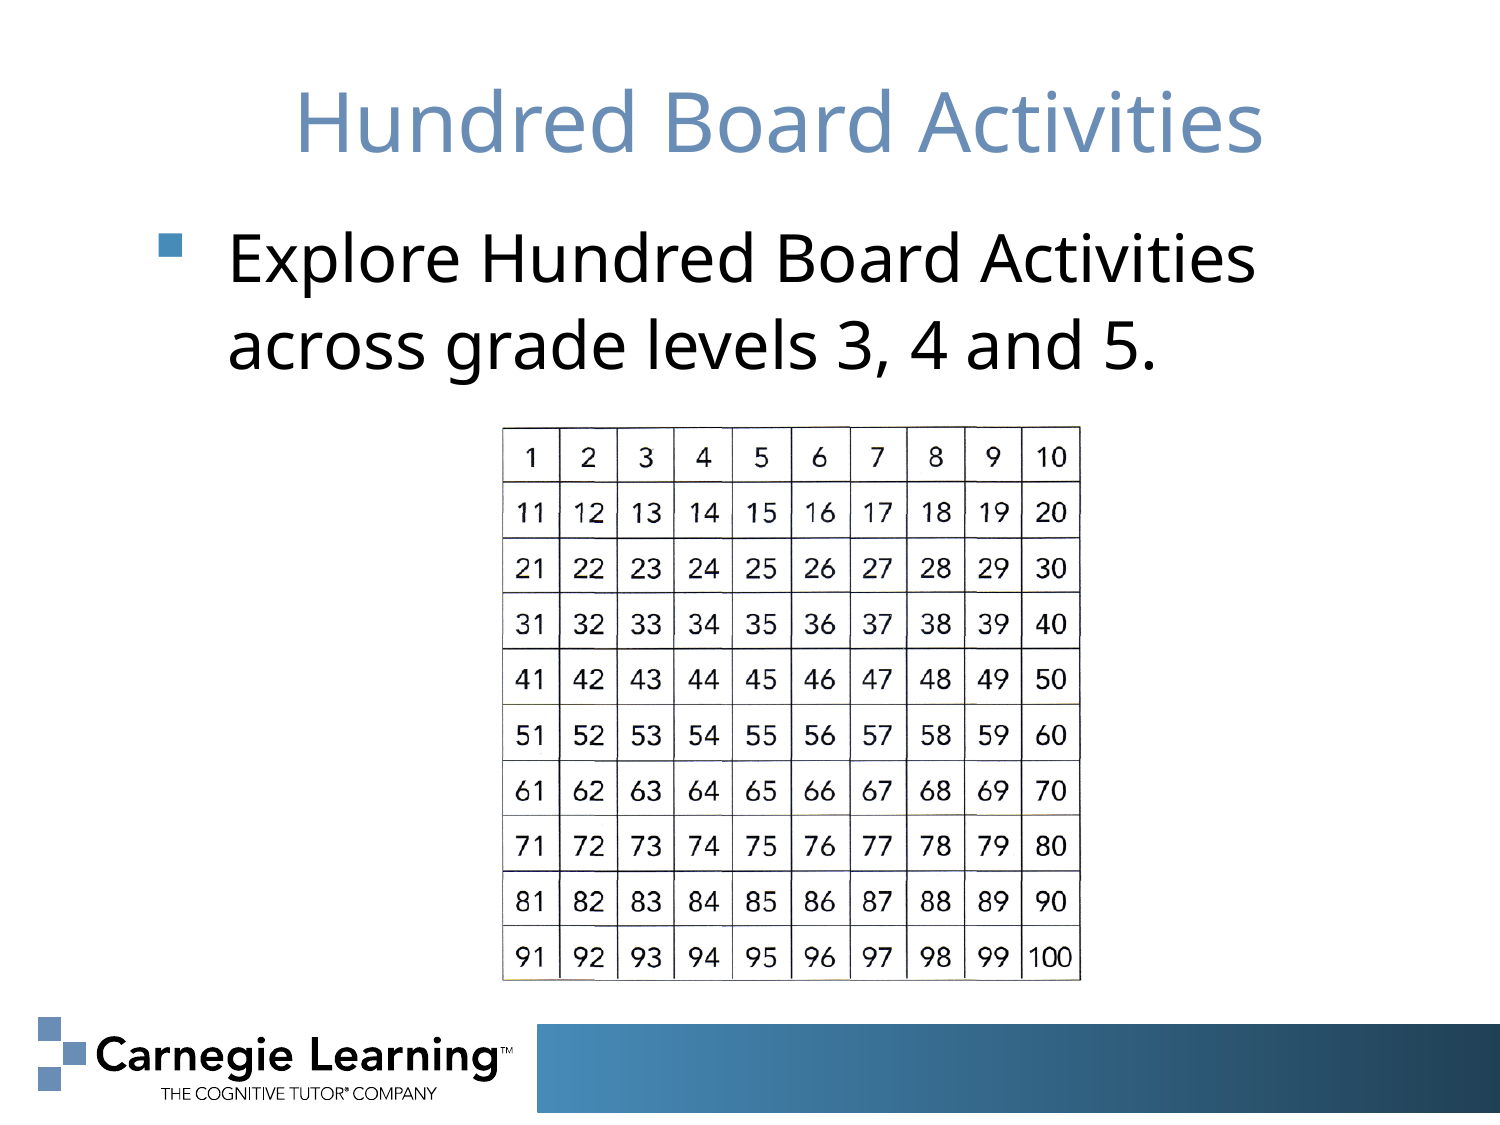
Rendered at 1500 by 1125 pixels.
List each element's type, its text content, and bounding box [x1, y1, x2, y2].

picture [488, 424, 1088, 991]
list Explore Hundred Board Activities across grade levels 3, 4 and 5. [137, 199, 1363, 885]
title Hundred Board Activities [87, 37, 1451, 201]
